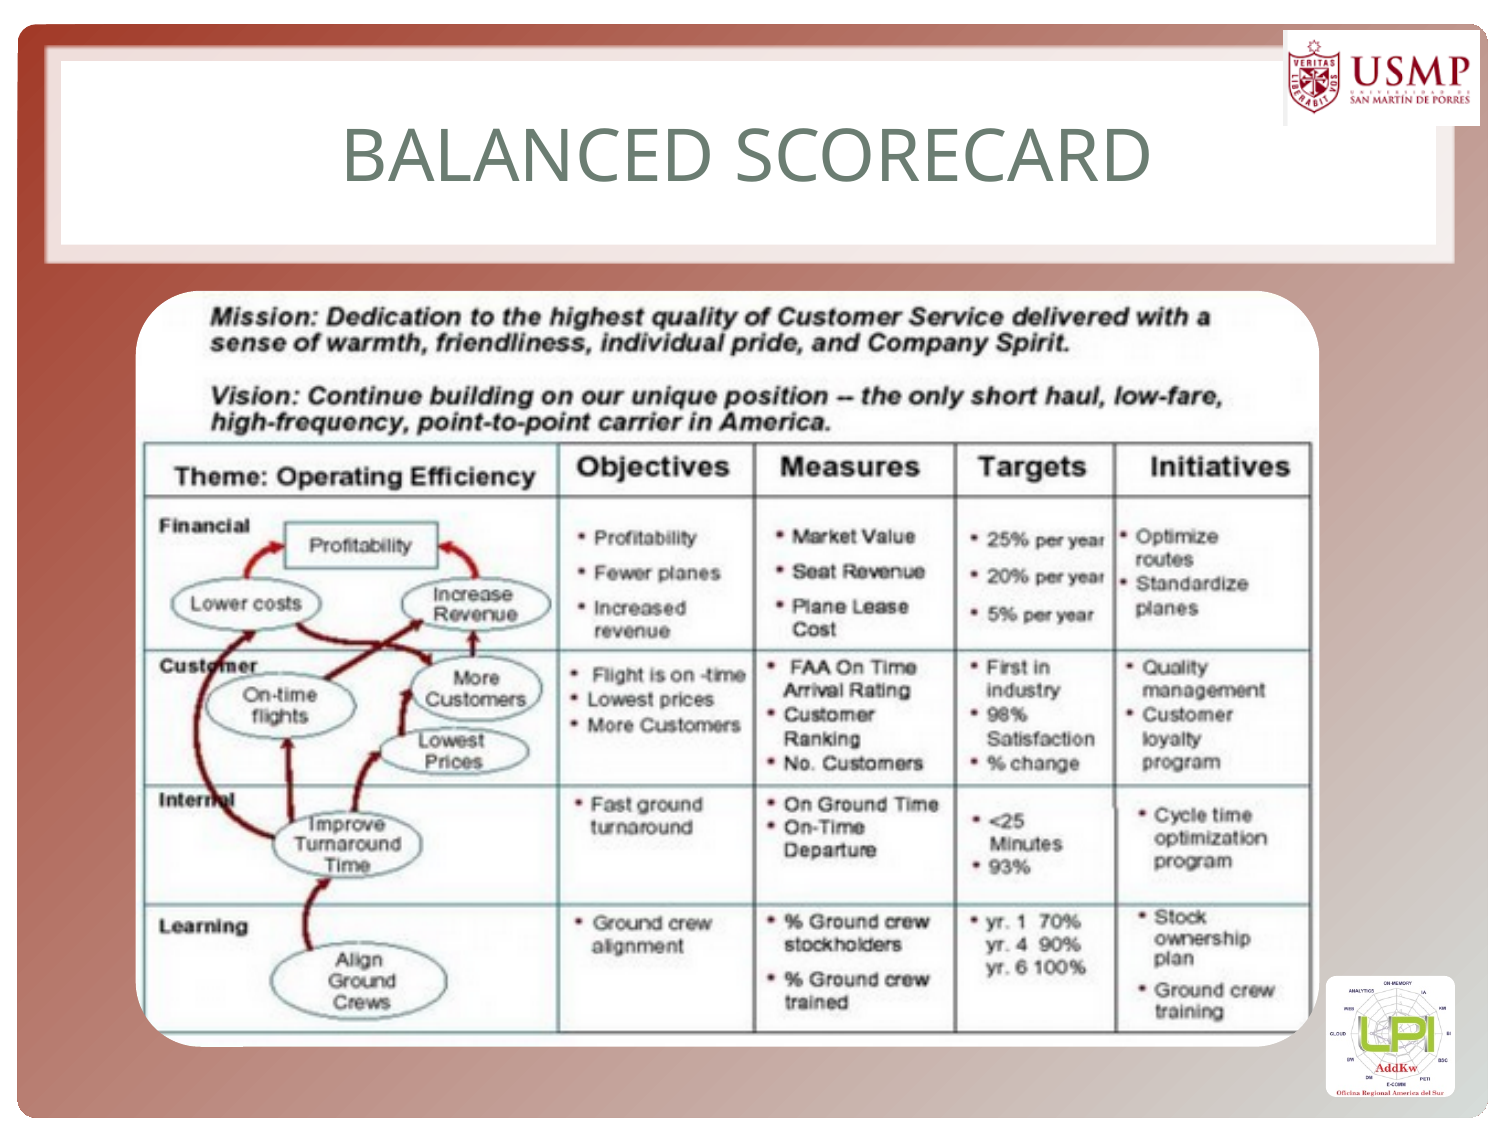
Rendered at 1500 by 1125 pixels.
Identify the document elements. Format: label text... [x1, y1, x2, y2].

picture [135, 290, 1320, 1047]
title Balanced Scorecard [69, 66, 1425, 238]
picture [1283, 30, 1480, 126]
picture [1325, 975, 1455, 1097]
